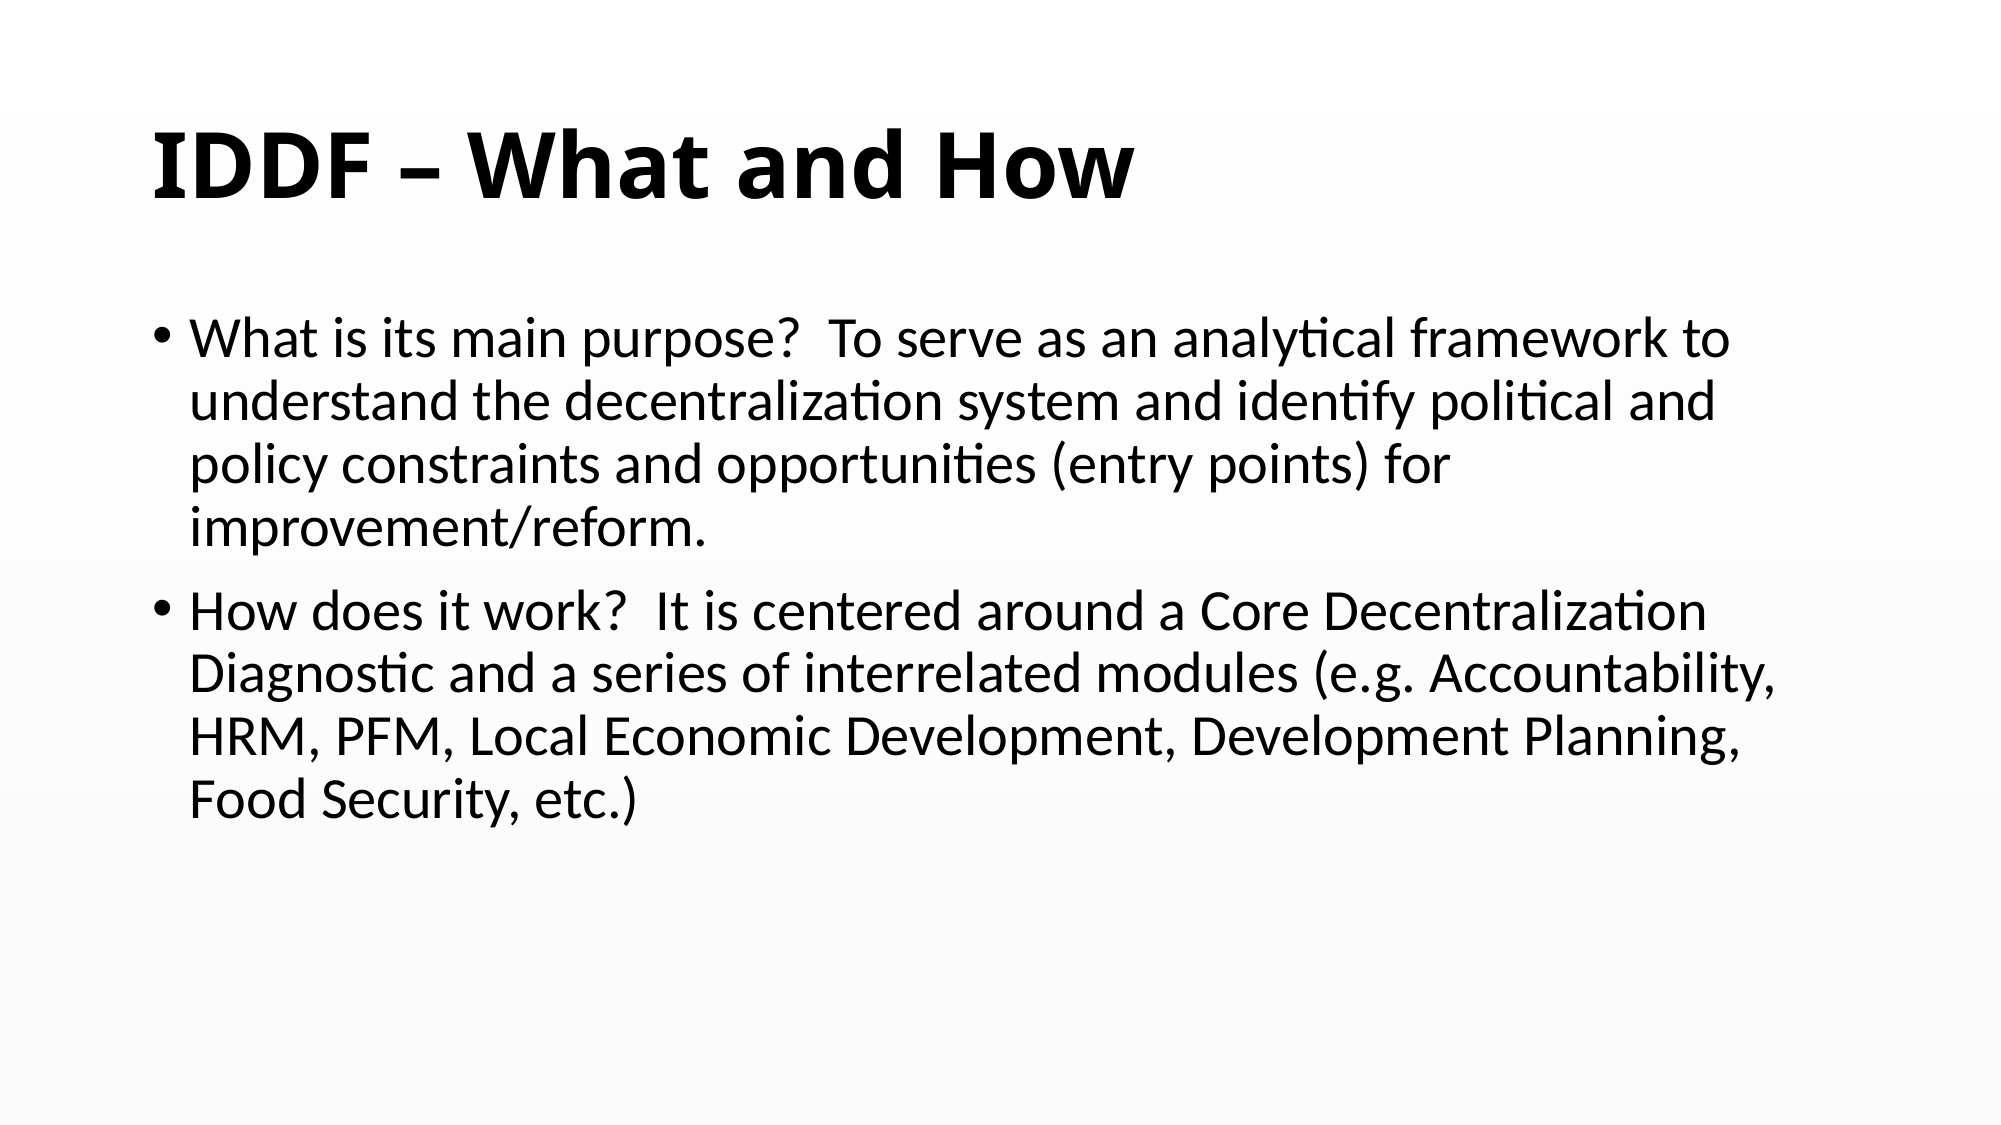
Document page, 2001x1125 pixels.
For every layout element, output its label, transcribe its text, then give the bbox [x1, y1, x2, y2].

title IDDF – What and How [137, 59, 1863, 278]
list What is its main purpose? To serve as an analytical framework to understand the decentralization system and identify political and policy constraints and opportunities (entry points) for improvement/reform. How does it work? It is centered around a Core Decentralization Diagnostic and a series of interrelated modules (e.g. Accountability, HRM, PFM, Local Economic Development, Development Planning, Food Security, etc.) [137, 299, 1863, 1014]
